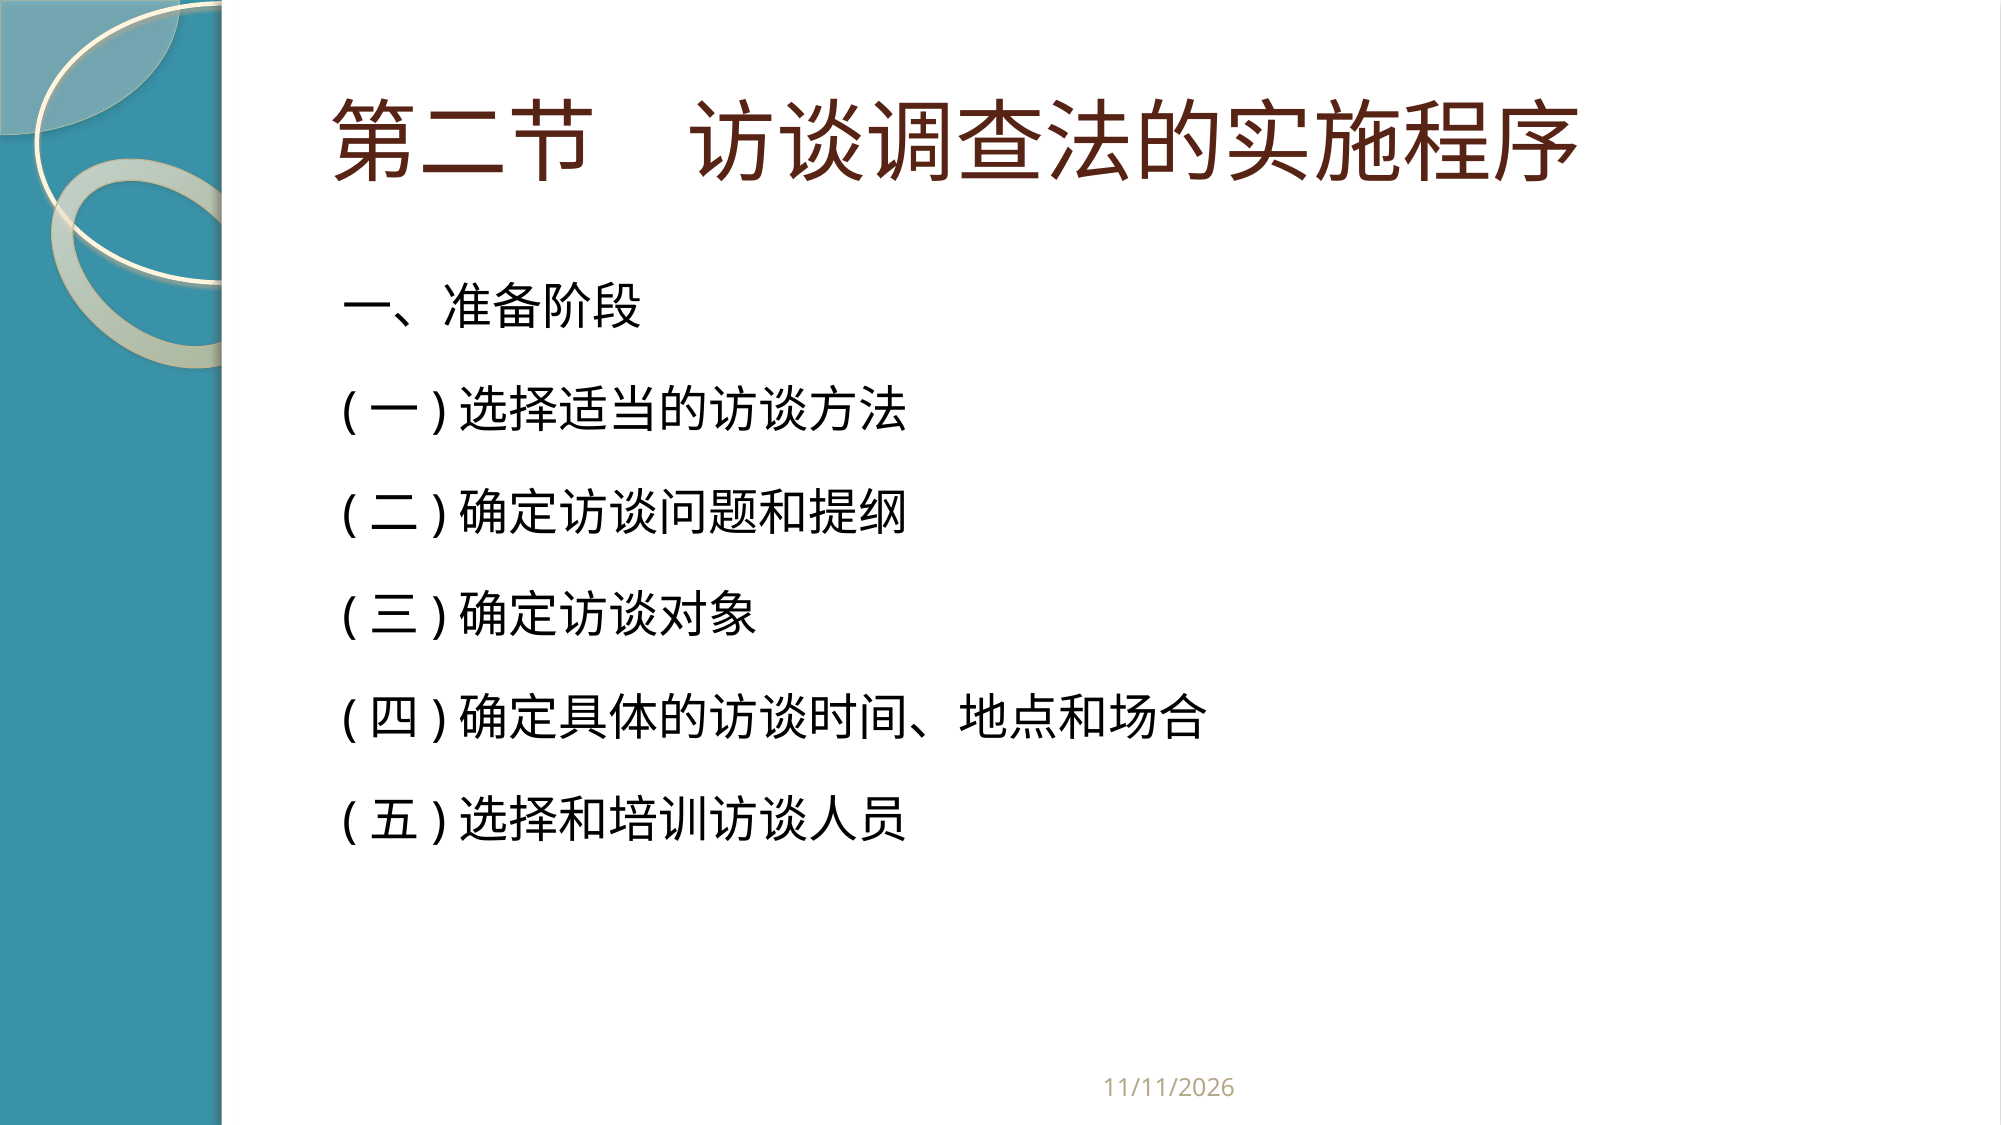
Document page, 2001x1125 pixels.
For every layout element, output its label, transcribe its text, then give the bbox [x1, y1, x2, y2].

title 第二节 访谈调查法的实施程序 [313, 45, 1954, 233]
list 一、准备阶段 (一)选择适当的访谈方法 (二)确定访谈问题和提纲 (三)确定访谈对象 (四)确定具体的访谈时间、地点和场合 (五)选择和培训访谈人员 [313, 237, 1954, 1025]
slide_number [783, 1034, 1250, 1113]
